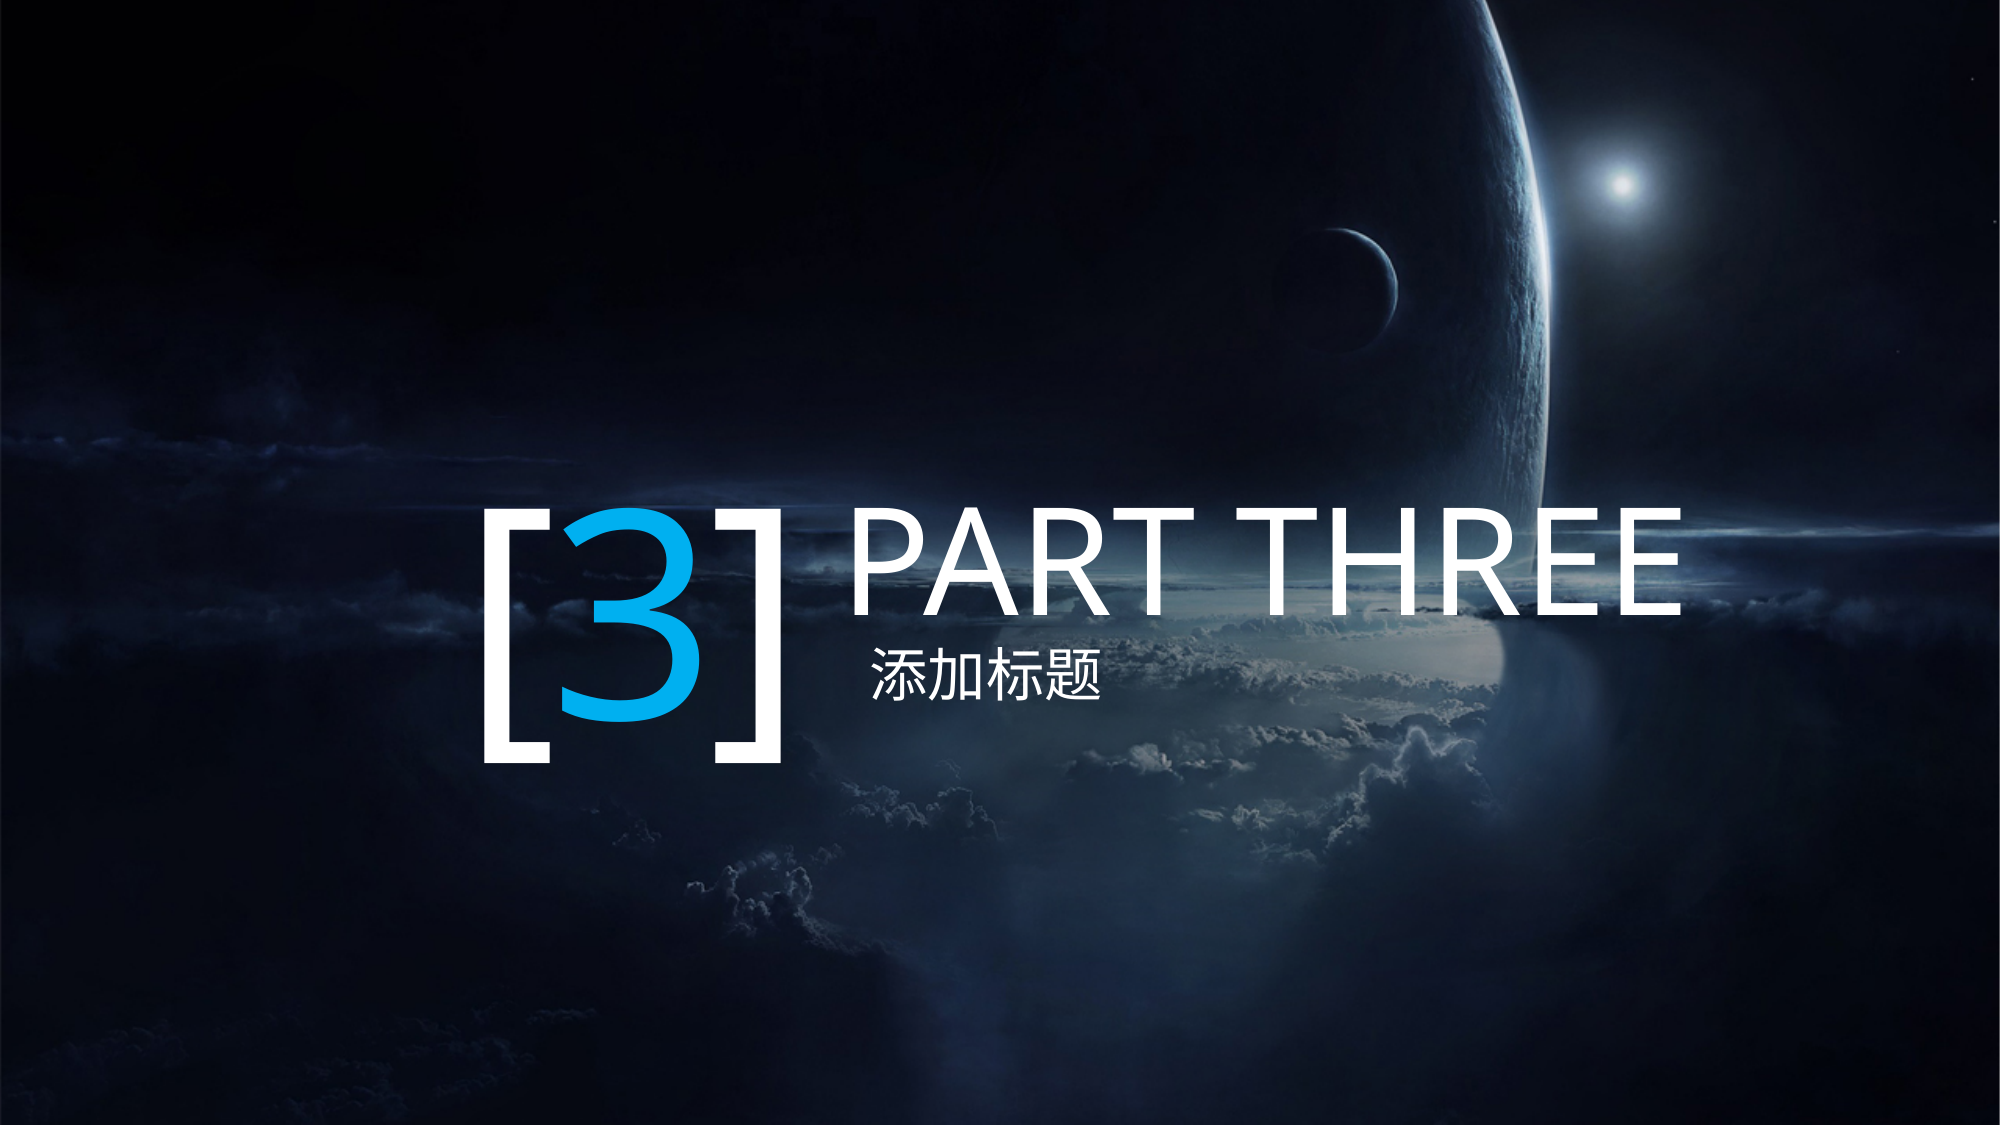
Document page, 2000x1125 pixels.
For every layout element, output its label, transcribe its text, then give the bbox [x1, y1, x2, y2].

text_box 3 [534, 420, 732, 785]
text_box PART THREE [826, 457, 1706, 653]
text_box [ ] [446, 418, 820, 783]
text_box 添加标题 [854, 630, 1118, 715]
picture [0, 0, 2000, 1125]
